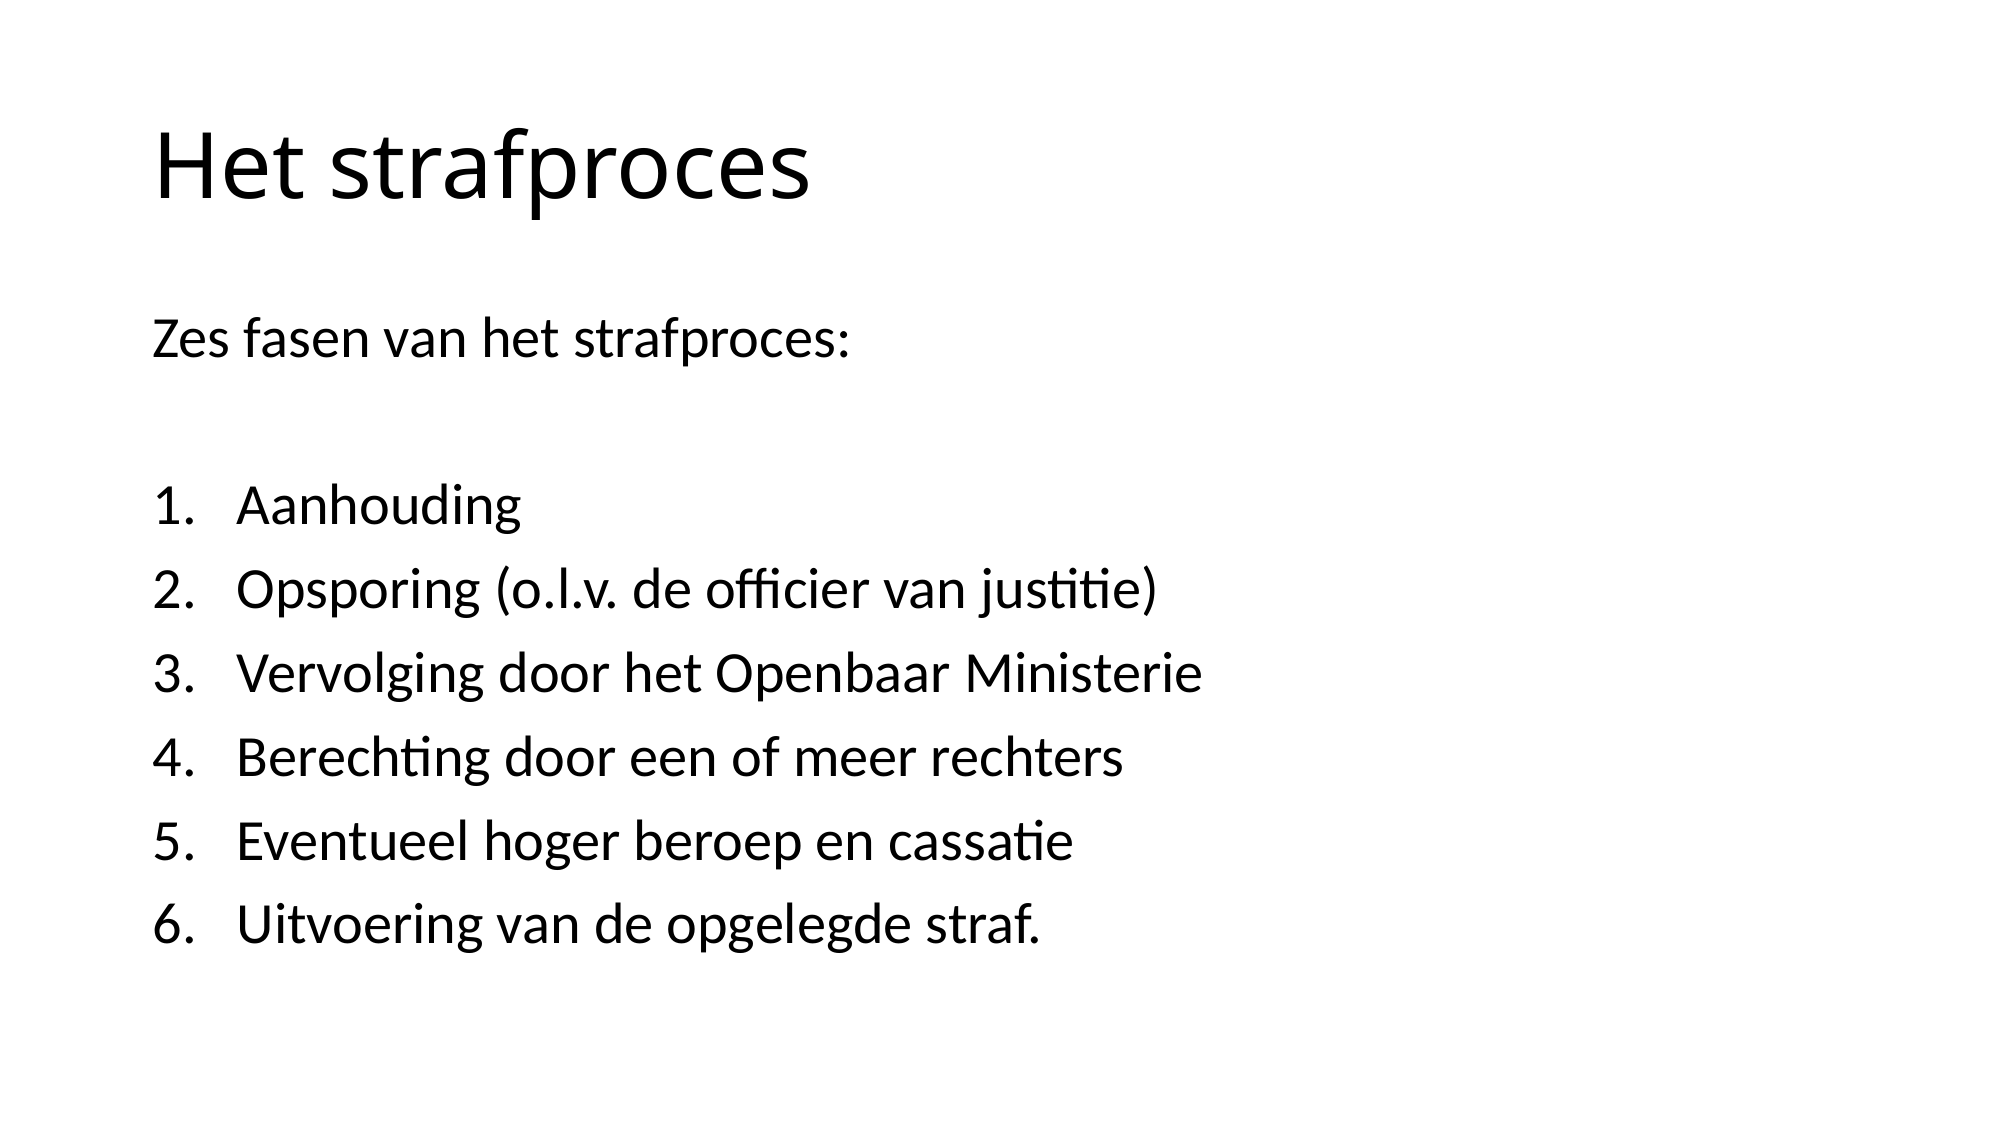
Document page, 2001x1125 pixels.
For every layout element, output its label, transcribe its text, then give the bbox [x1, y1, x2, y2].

list Zes fasen van het strafproces: Aanhouding Opsporing (o.l.v. de officier van justitie) Vervolging door het Openbaar Ministerie Berechting door een of meer rechters Eventueel hoger beroep en cassatie Uitvoering van de opgelegde straf. [137, 299, 1863, 1014]
title Het strafproces [137, 59, 1863, 278]
